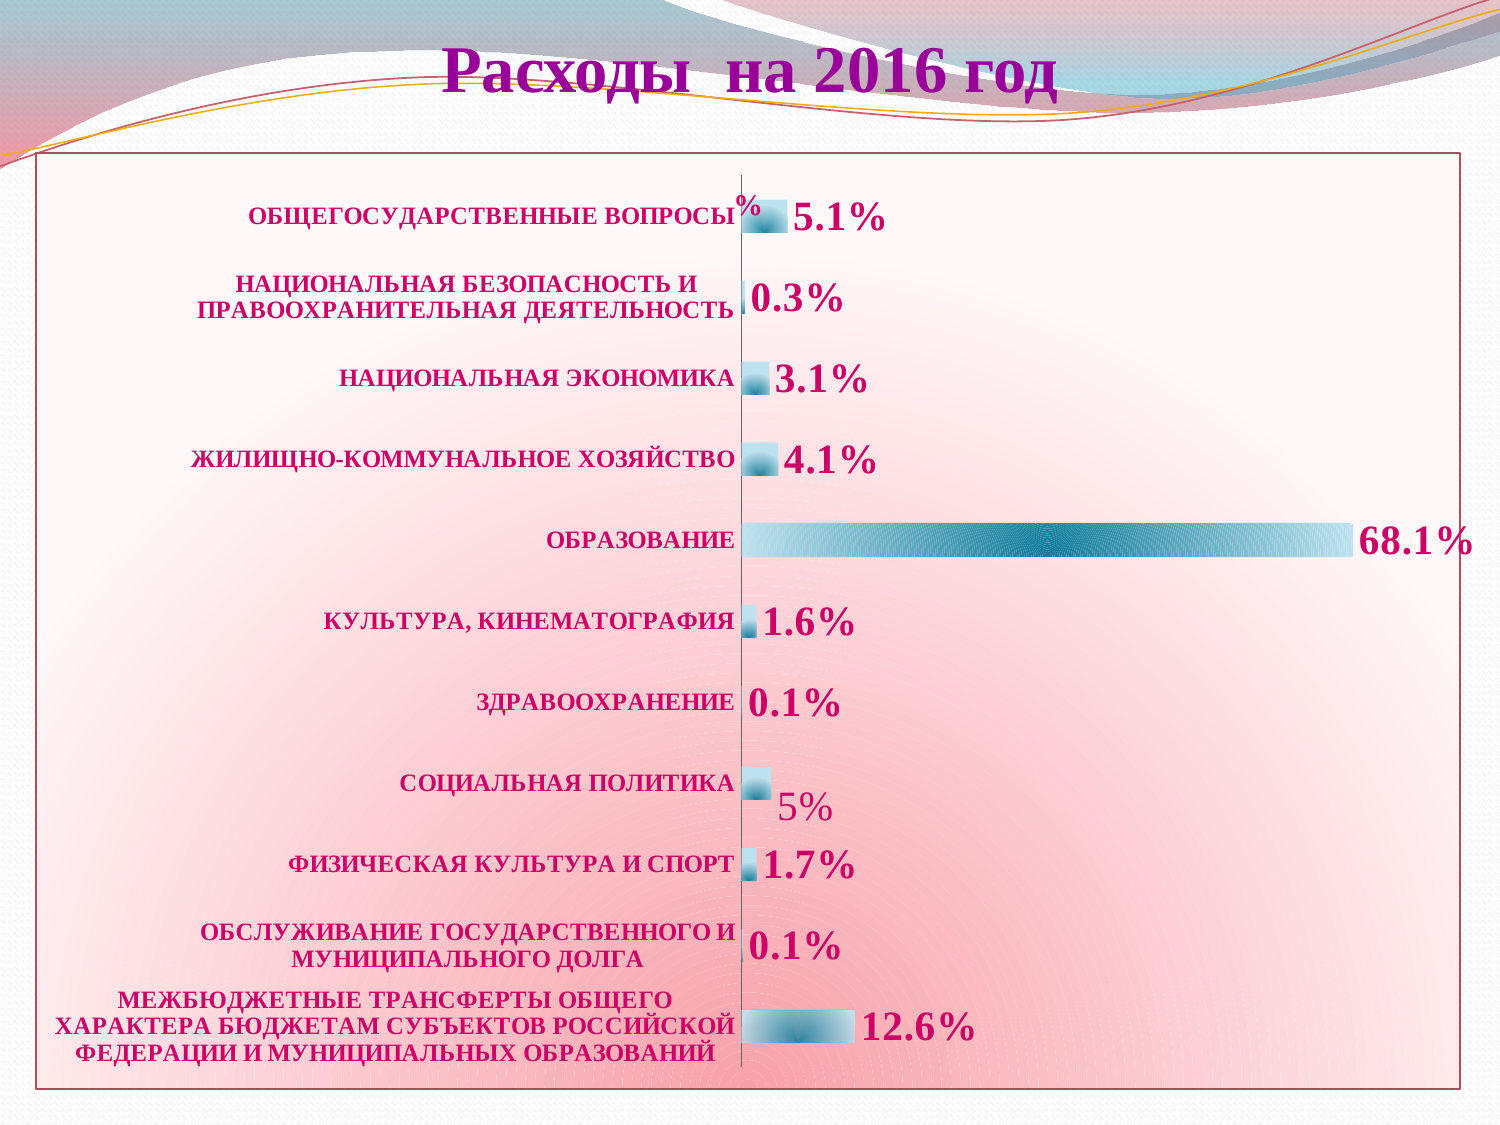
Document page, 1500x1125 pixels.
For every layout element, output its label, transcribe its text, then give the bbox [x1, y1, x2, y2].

title Расходы на 2016 год [0, 35, 1500, 106]
chart [34, 152, 1477, 1091]
